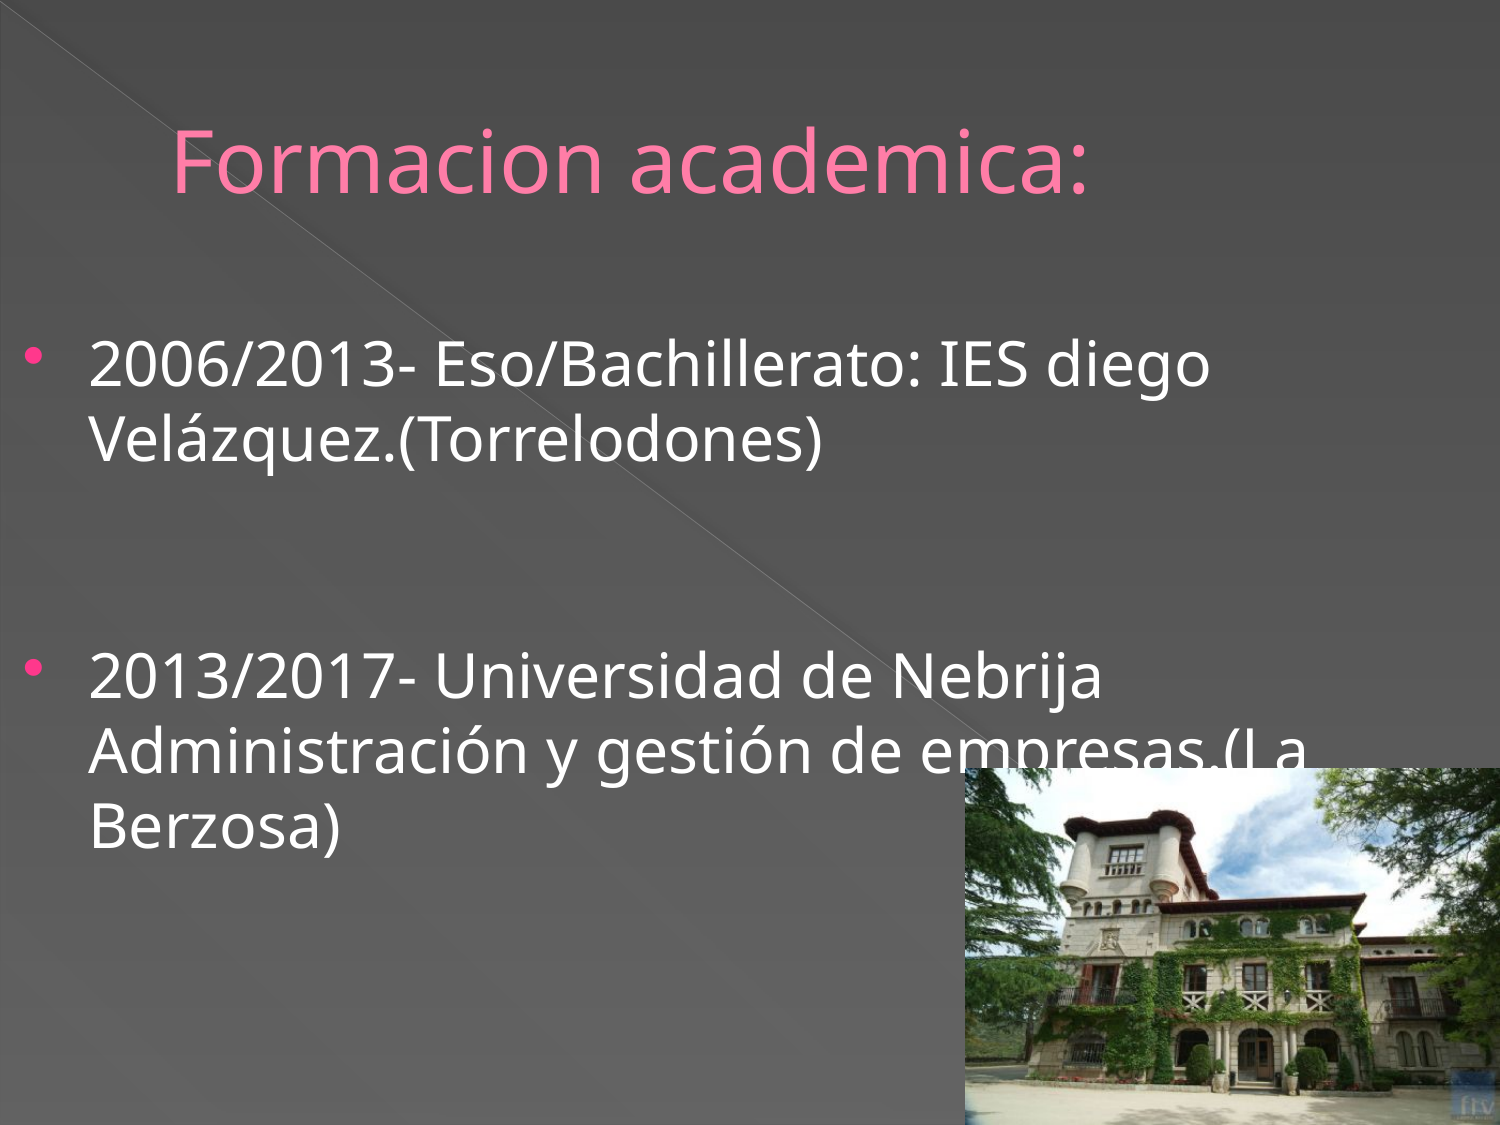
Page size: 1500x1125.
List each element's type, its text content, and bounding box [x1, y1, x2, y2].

picture [964, 768, 1500, 1125]
title Formacion academica: [75, 43, 1425, 274]
list 2006/2013- Eso/Bachillerato: IES diego Velázquez.(Torrelodones) 2013/2017- Universidad de Nebrija Administración y gestión de empresas.(La Berzosa) [0, 316, 1350, 997]
